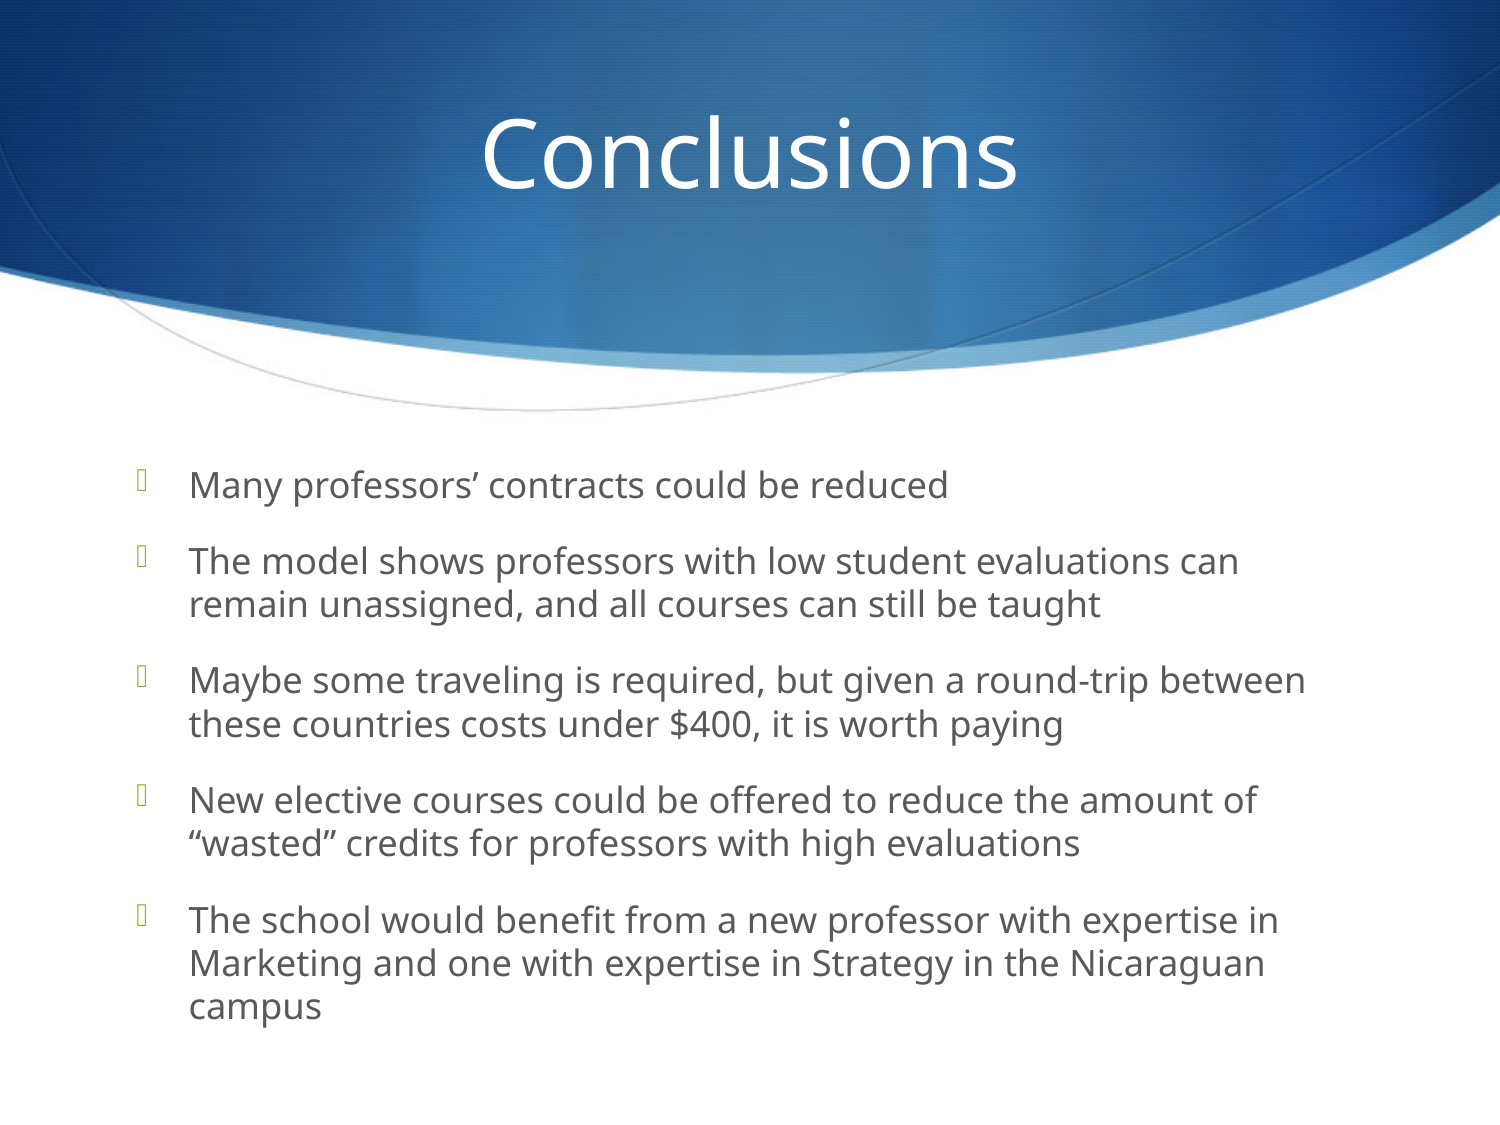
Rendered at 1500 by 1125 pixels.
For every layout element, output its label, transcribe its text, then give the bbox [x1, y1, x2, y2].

title Conclusions [75, 56, 1425, 245]
picture [0, 0, 1500, 1125]
list Many professors’ contracts could be reduced The model shows professors with low student evaluations can remain unassigned, and all courses can still be taught Maybe some traveling is required, but given a round-trip between these countries costs under $400, it is worth paying New elective courses could be offered to reduce the amount of “wasted” credits for professors with high evaluations The school would benefit from a new professor with expertise in Marketing and one with expertise in Strategy in the Nicaraguan campus [121, 454, 1379, 1040]
